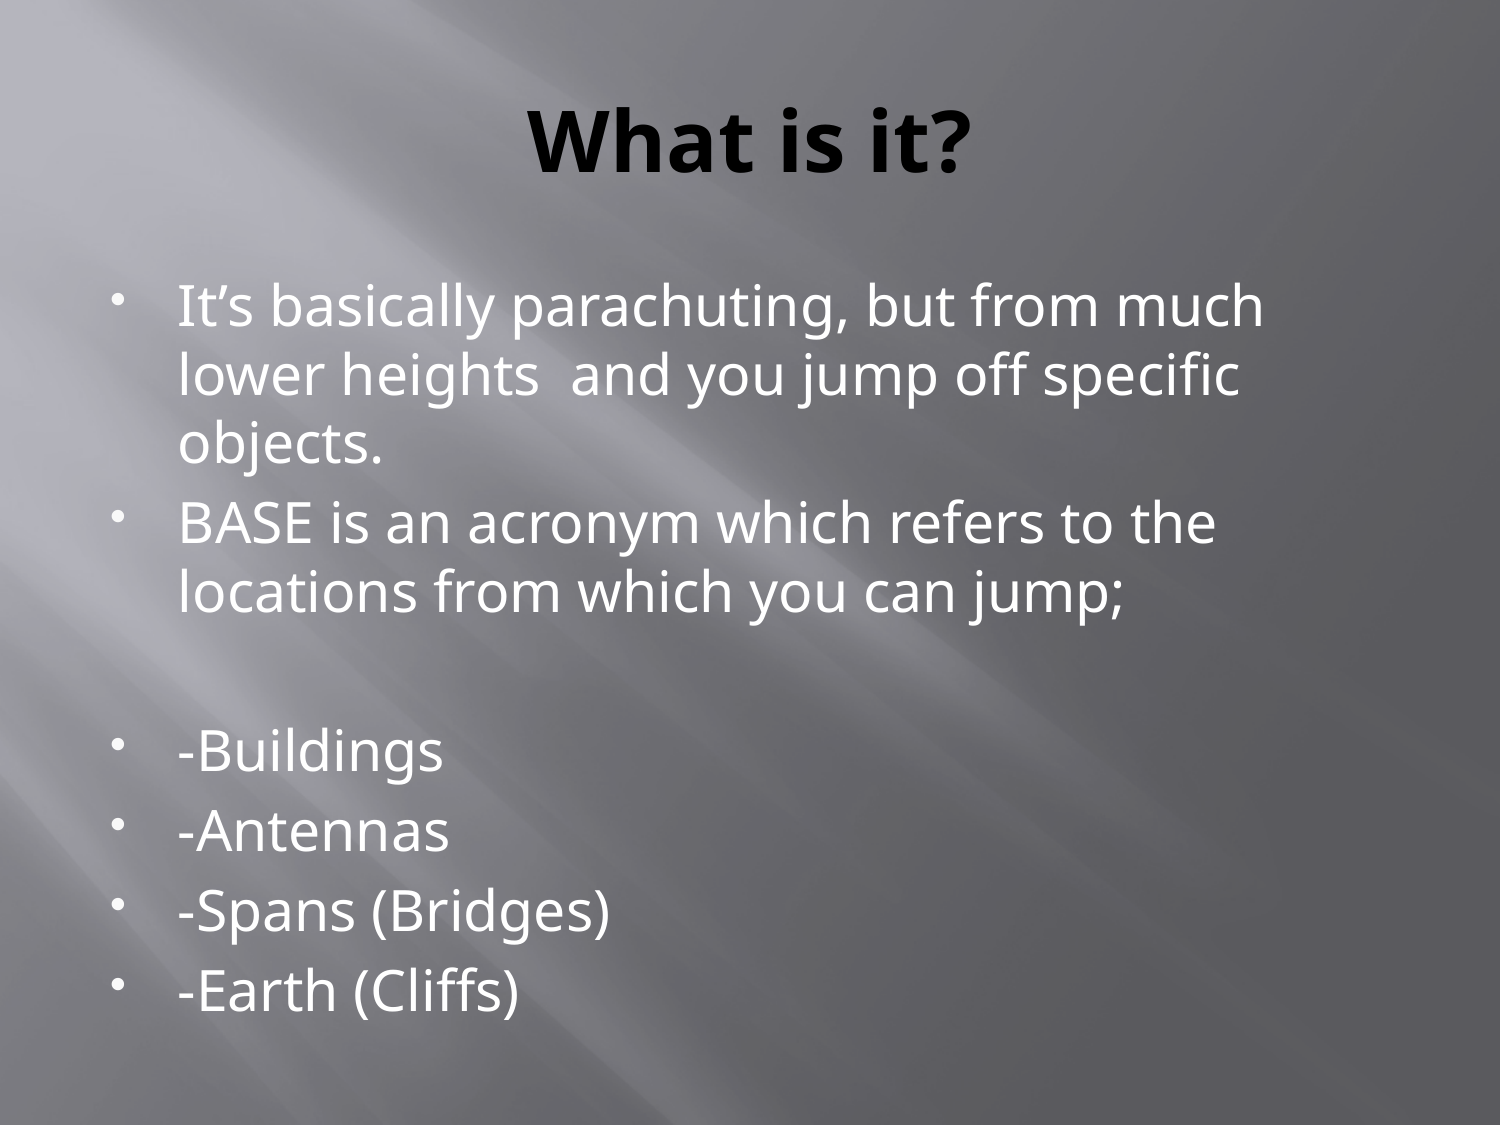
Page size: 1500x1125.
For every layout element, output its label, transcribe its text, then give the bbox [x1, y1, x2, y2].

list It’s basically parachuting, but from much lower heights and you jump off specific objects. BASE is an acronym which refers to the locations from which you can jump; -Buildings -Antennas -Spans (Bridges) -Earth (Cliffs) [75, 262, 1425, 1035]
title What is it? [75, 45, 1425, 233]
